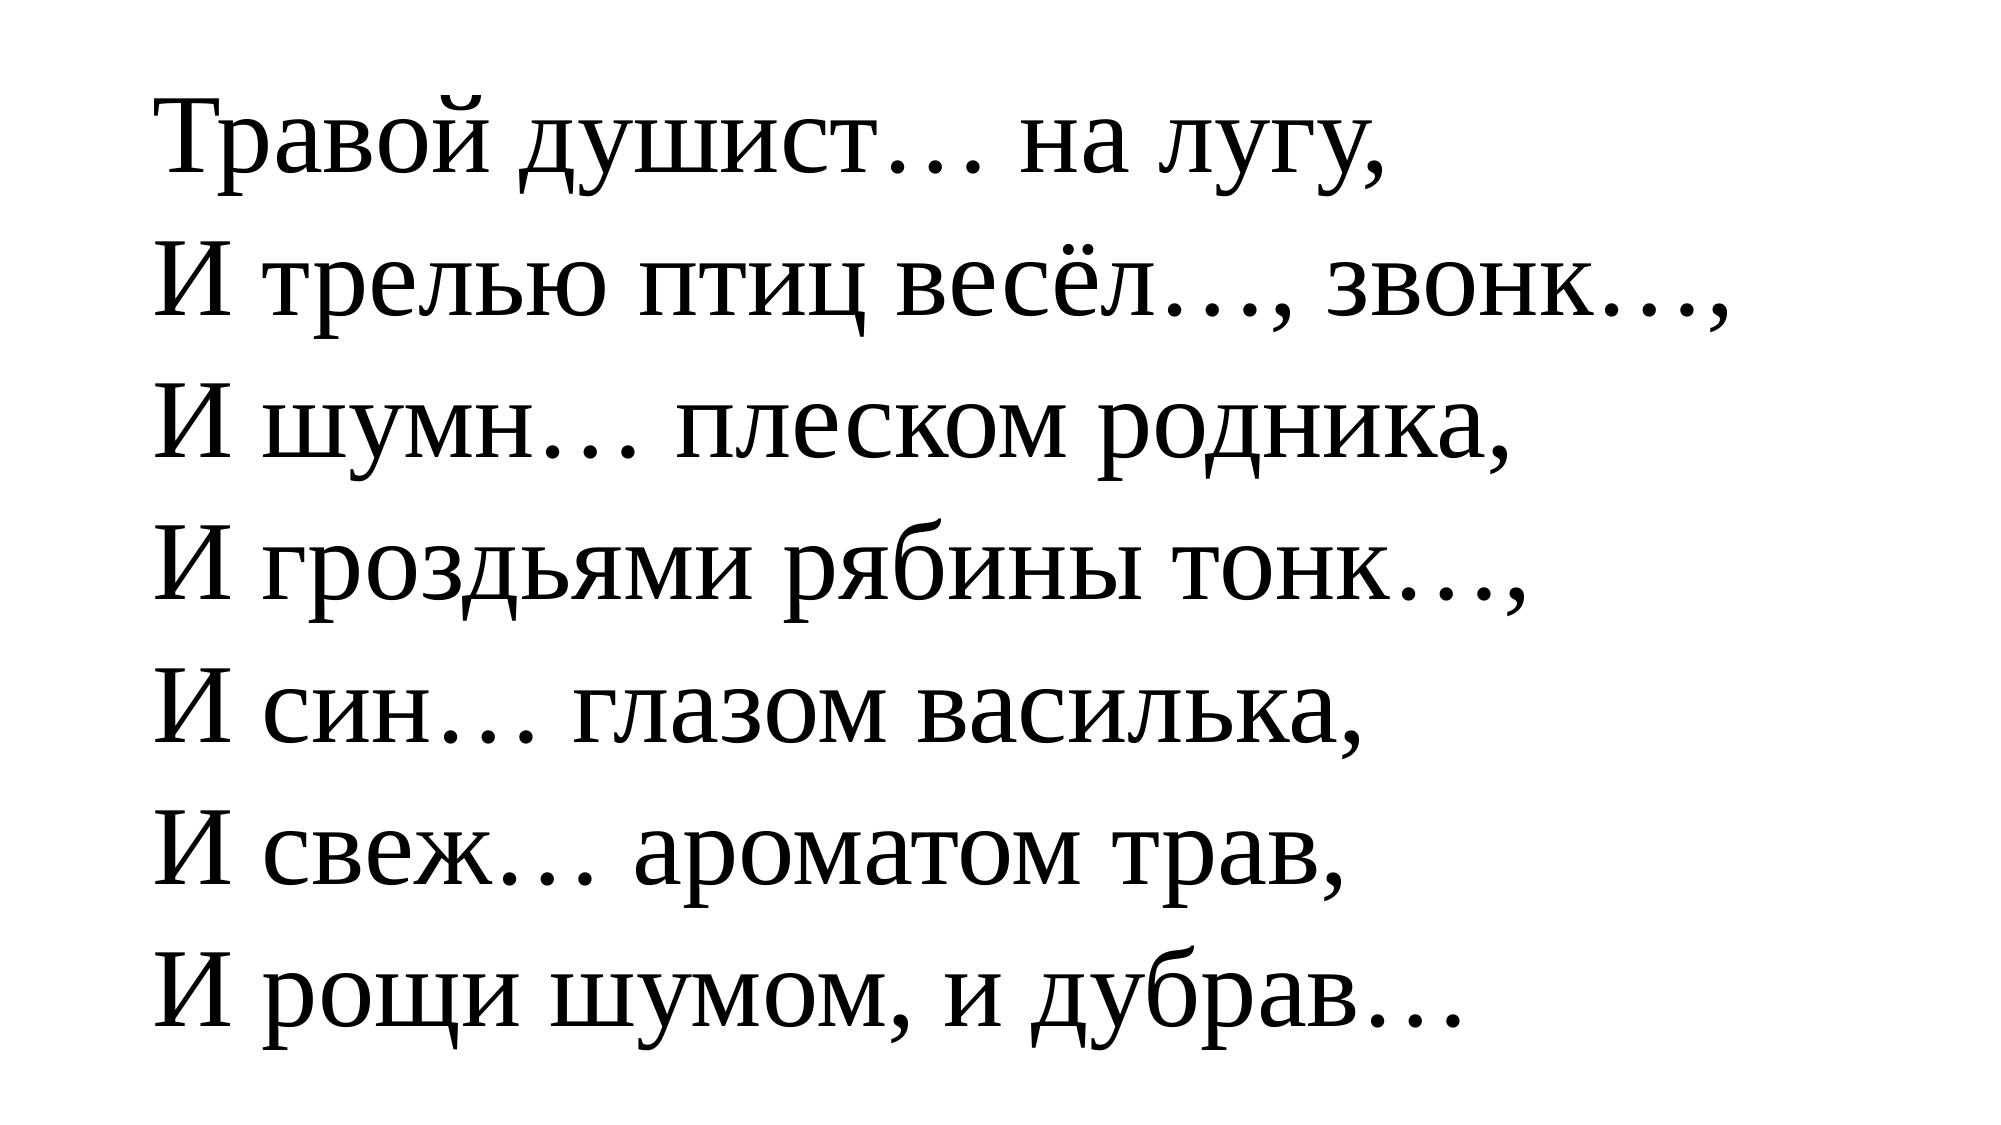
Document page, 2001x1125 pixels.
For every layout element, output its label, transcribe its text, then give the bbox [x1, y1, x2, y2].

list Травой душист… на лугу, И трелью птиц весёл…, звонк…, И шумн… плеском родника, И гроздьями рябины тонк…, И син… глазом василька, И свеж… ароматом трав, И рощи шумом, и дубрав… [137, 68, 1950, 1100]
